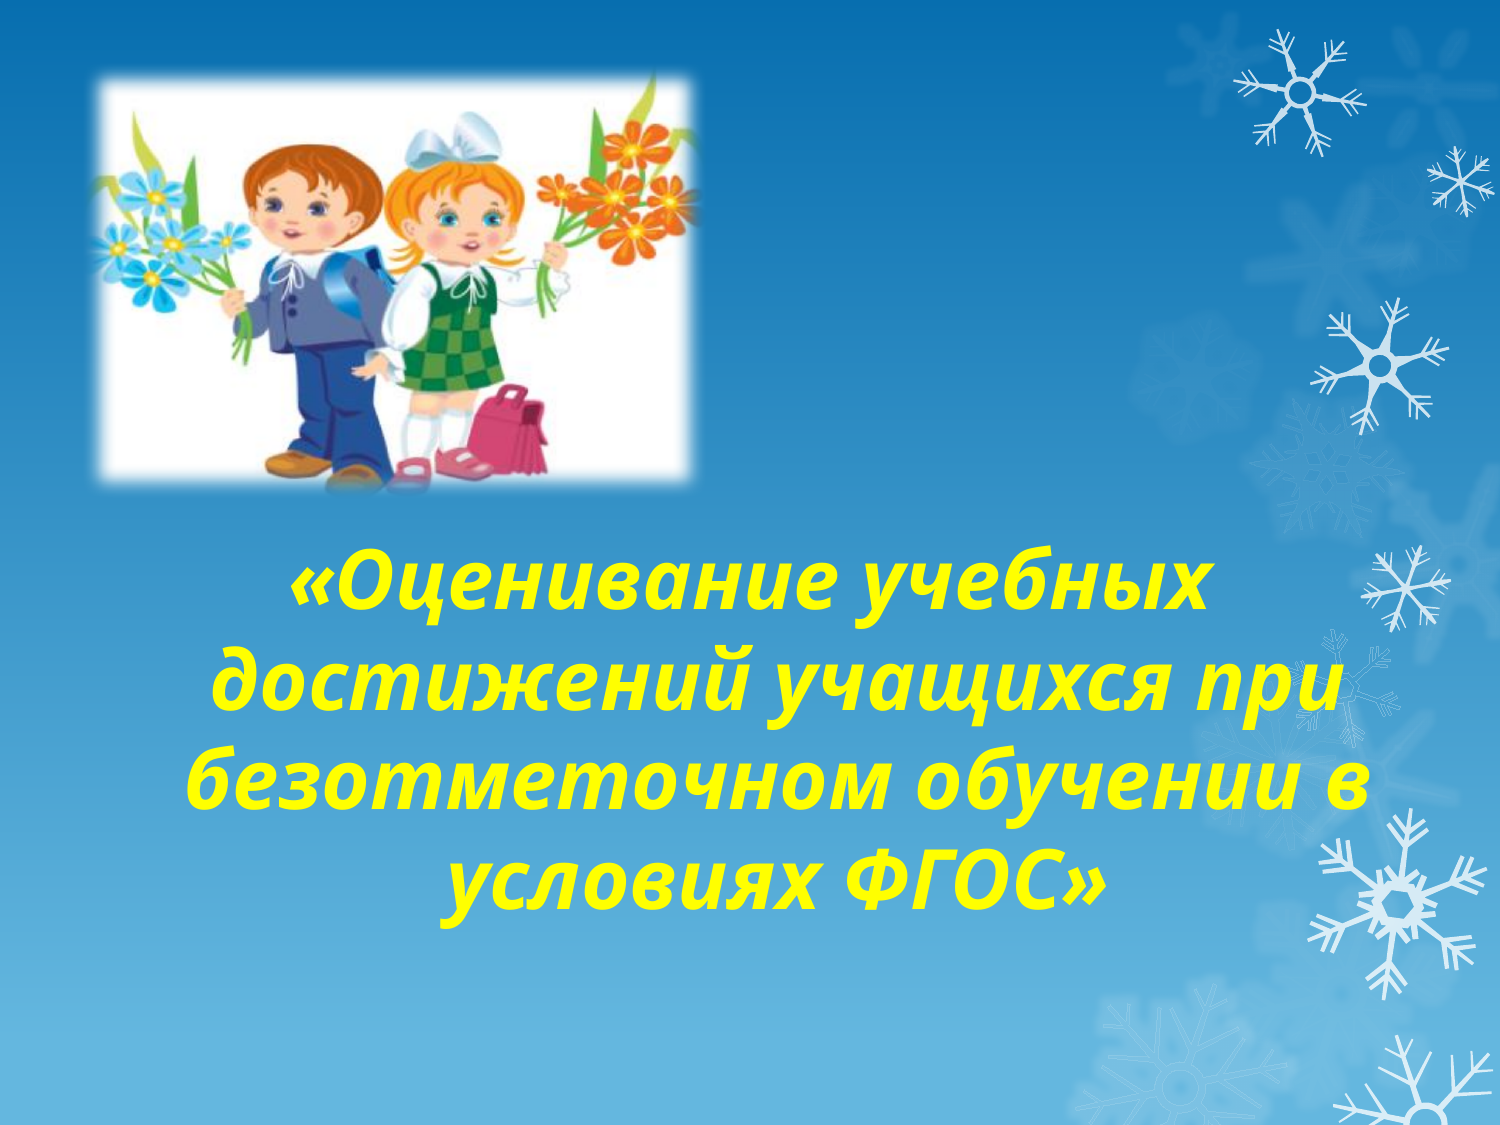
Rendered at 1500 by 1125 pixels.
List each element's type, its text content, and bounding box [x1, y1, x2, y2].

picture [80, 60, 708, 500]
list «Оценивание учебных достижений учащихся при безотметочном обучении в условиях ФГОС» [46, 269, 1454, 1055]
